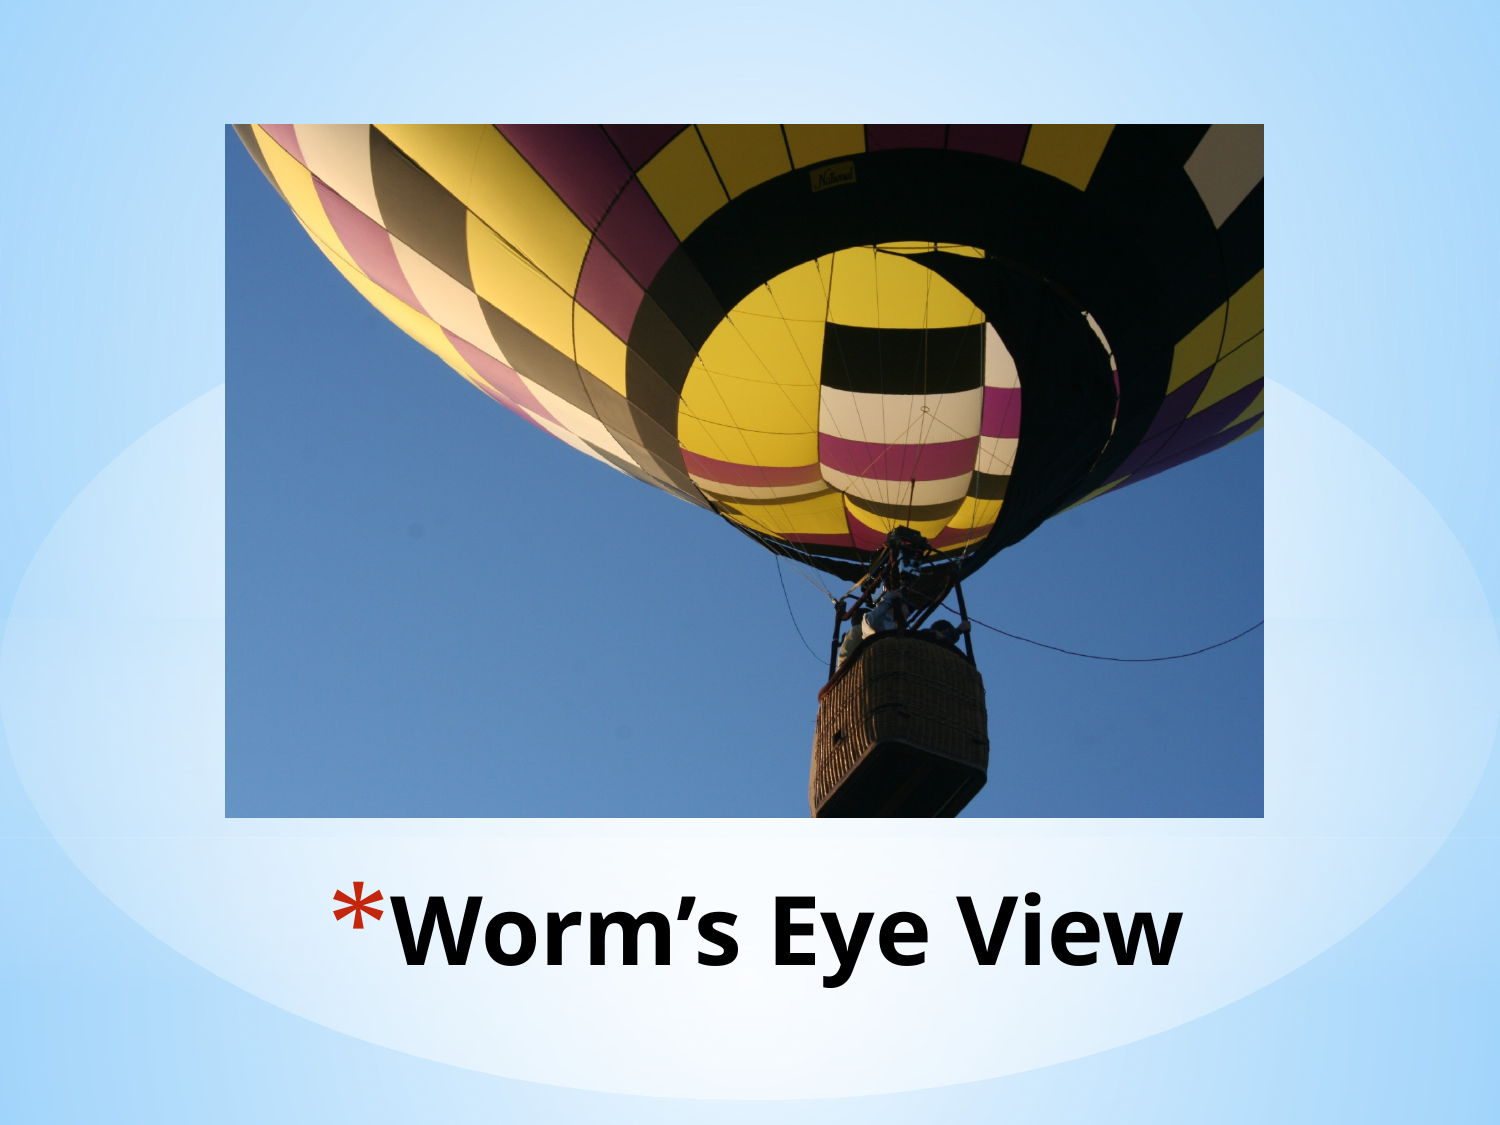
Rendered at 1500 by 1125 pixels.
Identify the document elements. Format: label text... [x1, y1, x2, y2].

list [224, 124, 1264, 818]
title Worm’s Eye View [275, 862, 1200, 1063]
